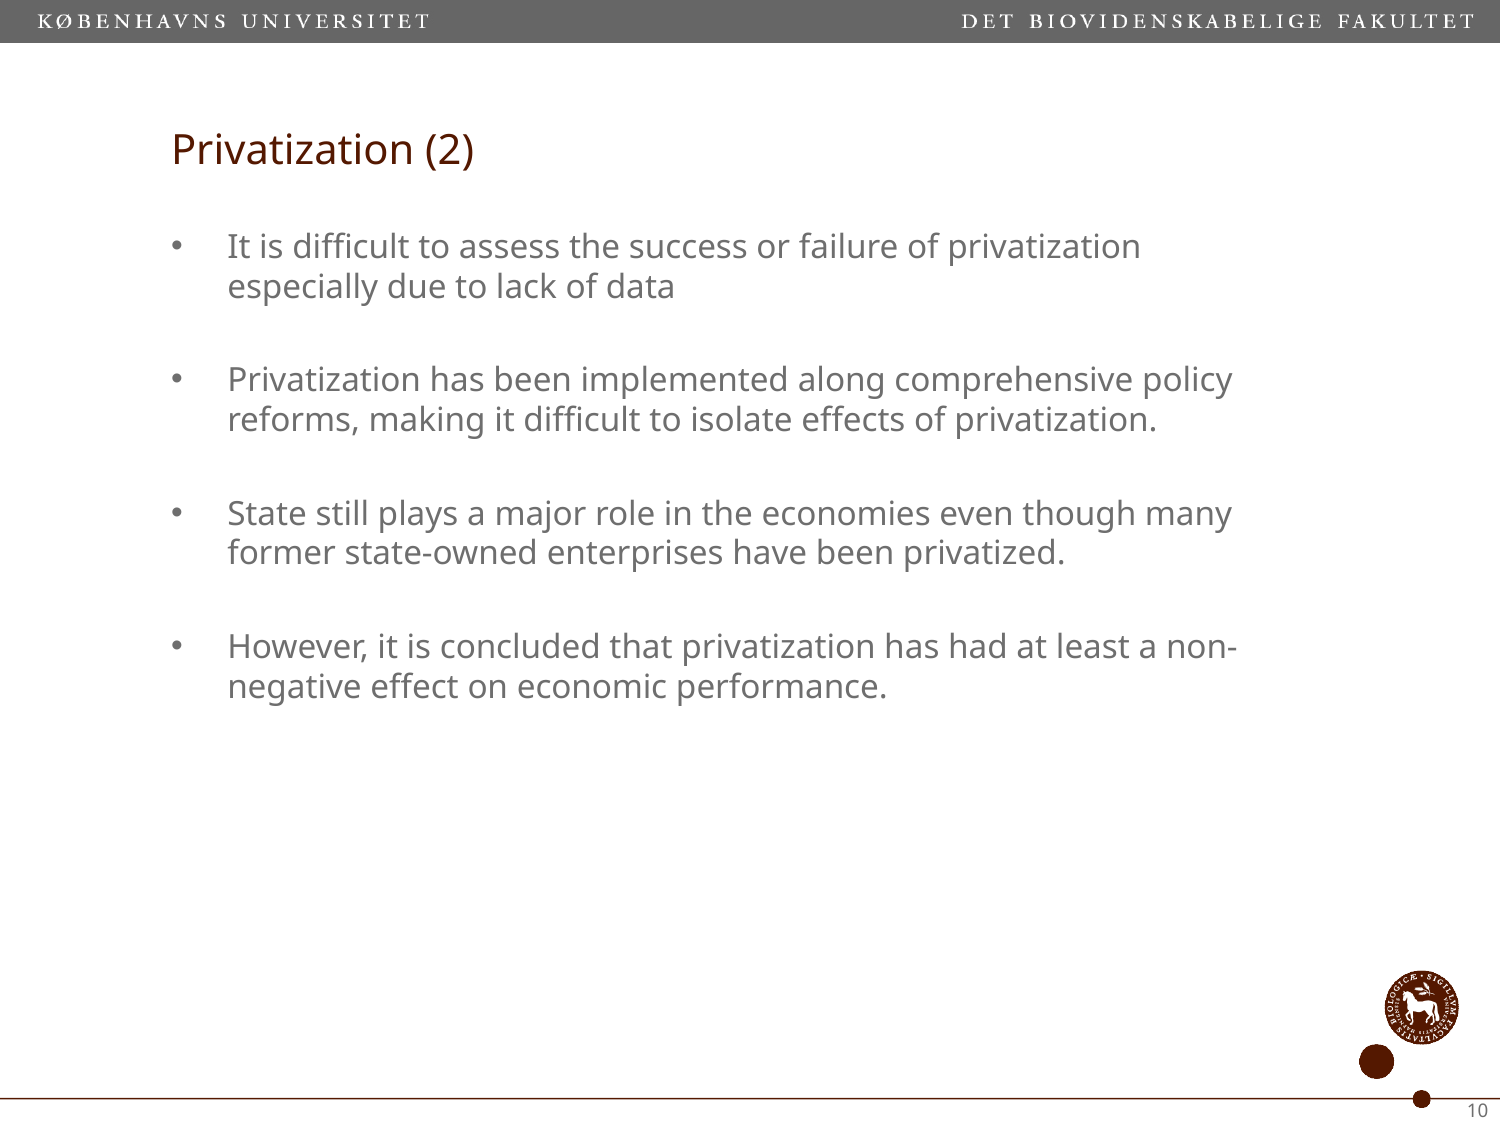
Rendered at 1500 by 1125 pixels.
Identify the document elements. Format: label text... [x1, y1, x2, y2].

title Privatization (2) [170, 77, 1138, 173]
picture [0, 914, 1500, 1097]
picture [0, 1100, 1500, 1125]
picture [0, 0, 1500, 43]
list It is difficult to assess the success or failure of privatization especially due to lack of data Privatization has been implemented along comprehensive policy reforms, making it difficult to isolate effects of privatization. State still plays a major role in the economies even though many former state-owned enterprises have been privatized. However, it is concluded that privatization has had at least a non-negative effect on economic performance. [170, 225, 1251, 900]
